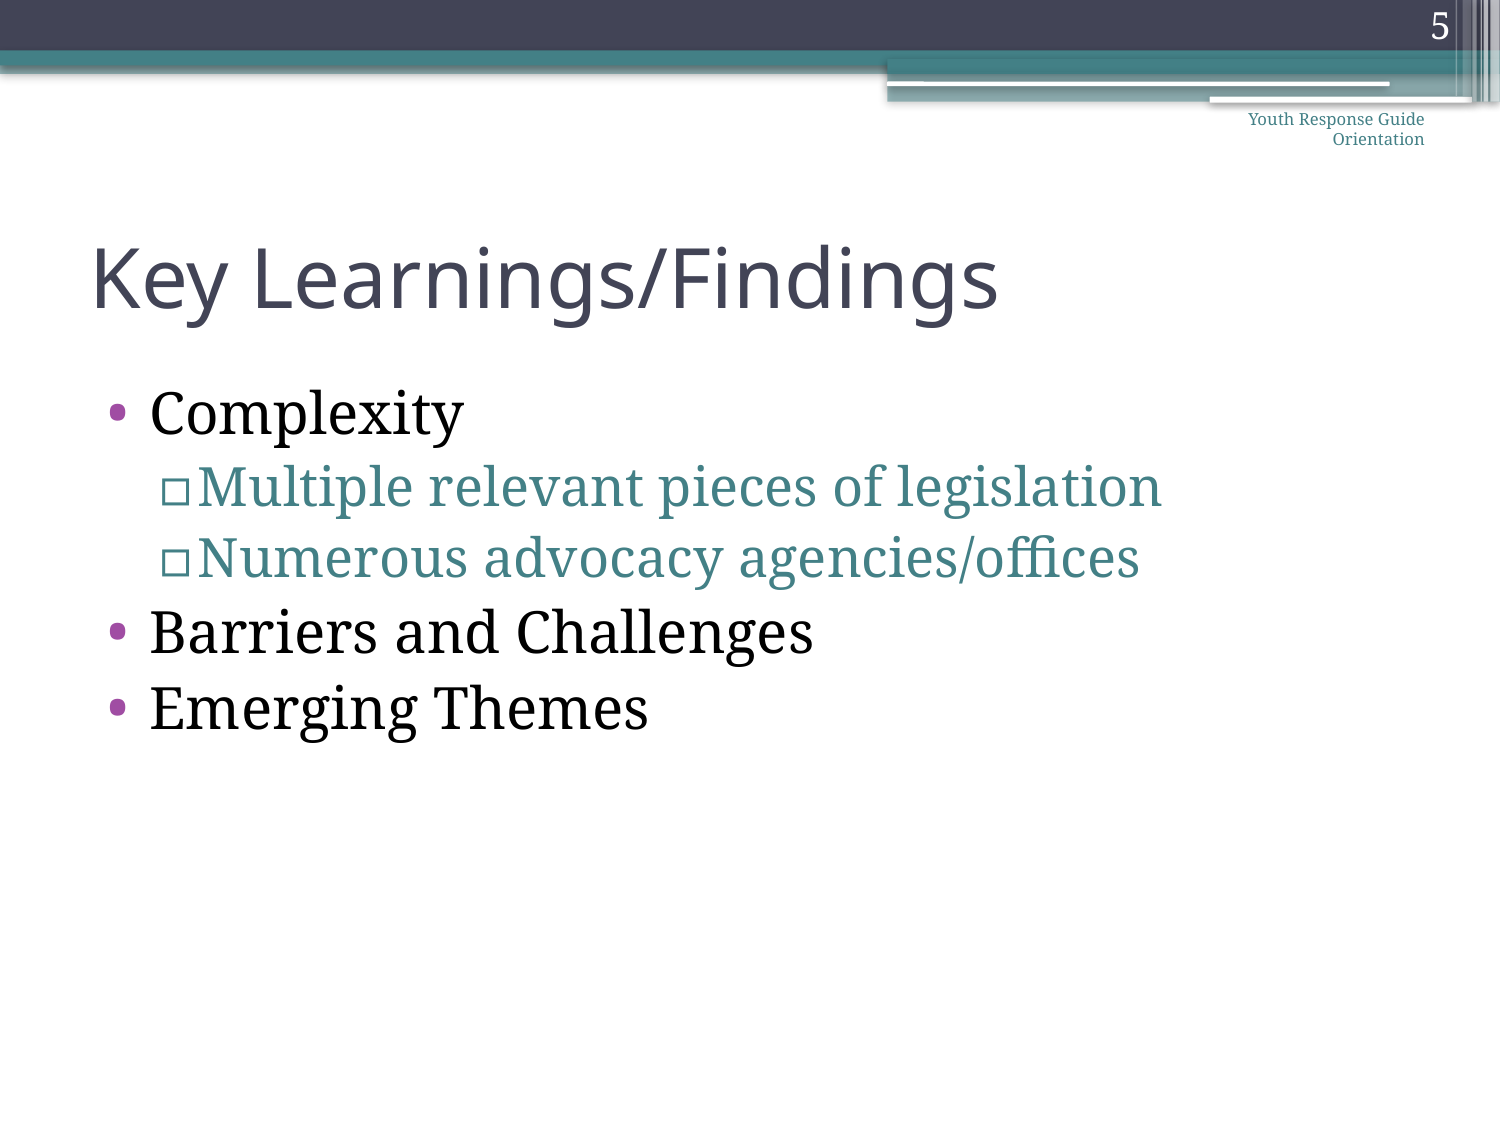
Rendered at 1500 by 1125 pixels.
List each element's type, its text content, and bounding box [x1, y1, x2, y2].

footer Youth Response Guide Orientation [1222, 101, 1440, 177]
title Key Learnings/Findings [75, 187, 1425, 363]
slide_number 5 [1341, 0, 1466, 61]
list Complexity Multiple relevant pieces of legislation Numerous advocacy agencies/offices Barriers and Challenges Emerging Themes [75, 368, 1425, 1079]
